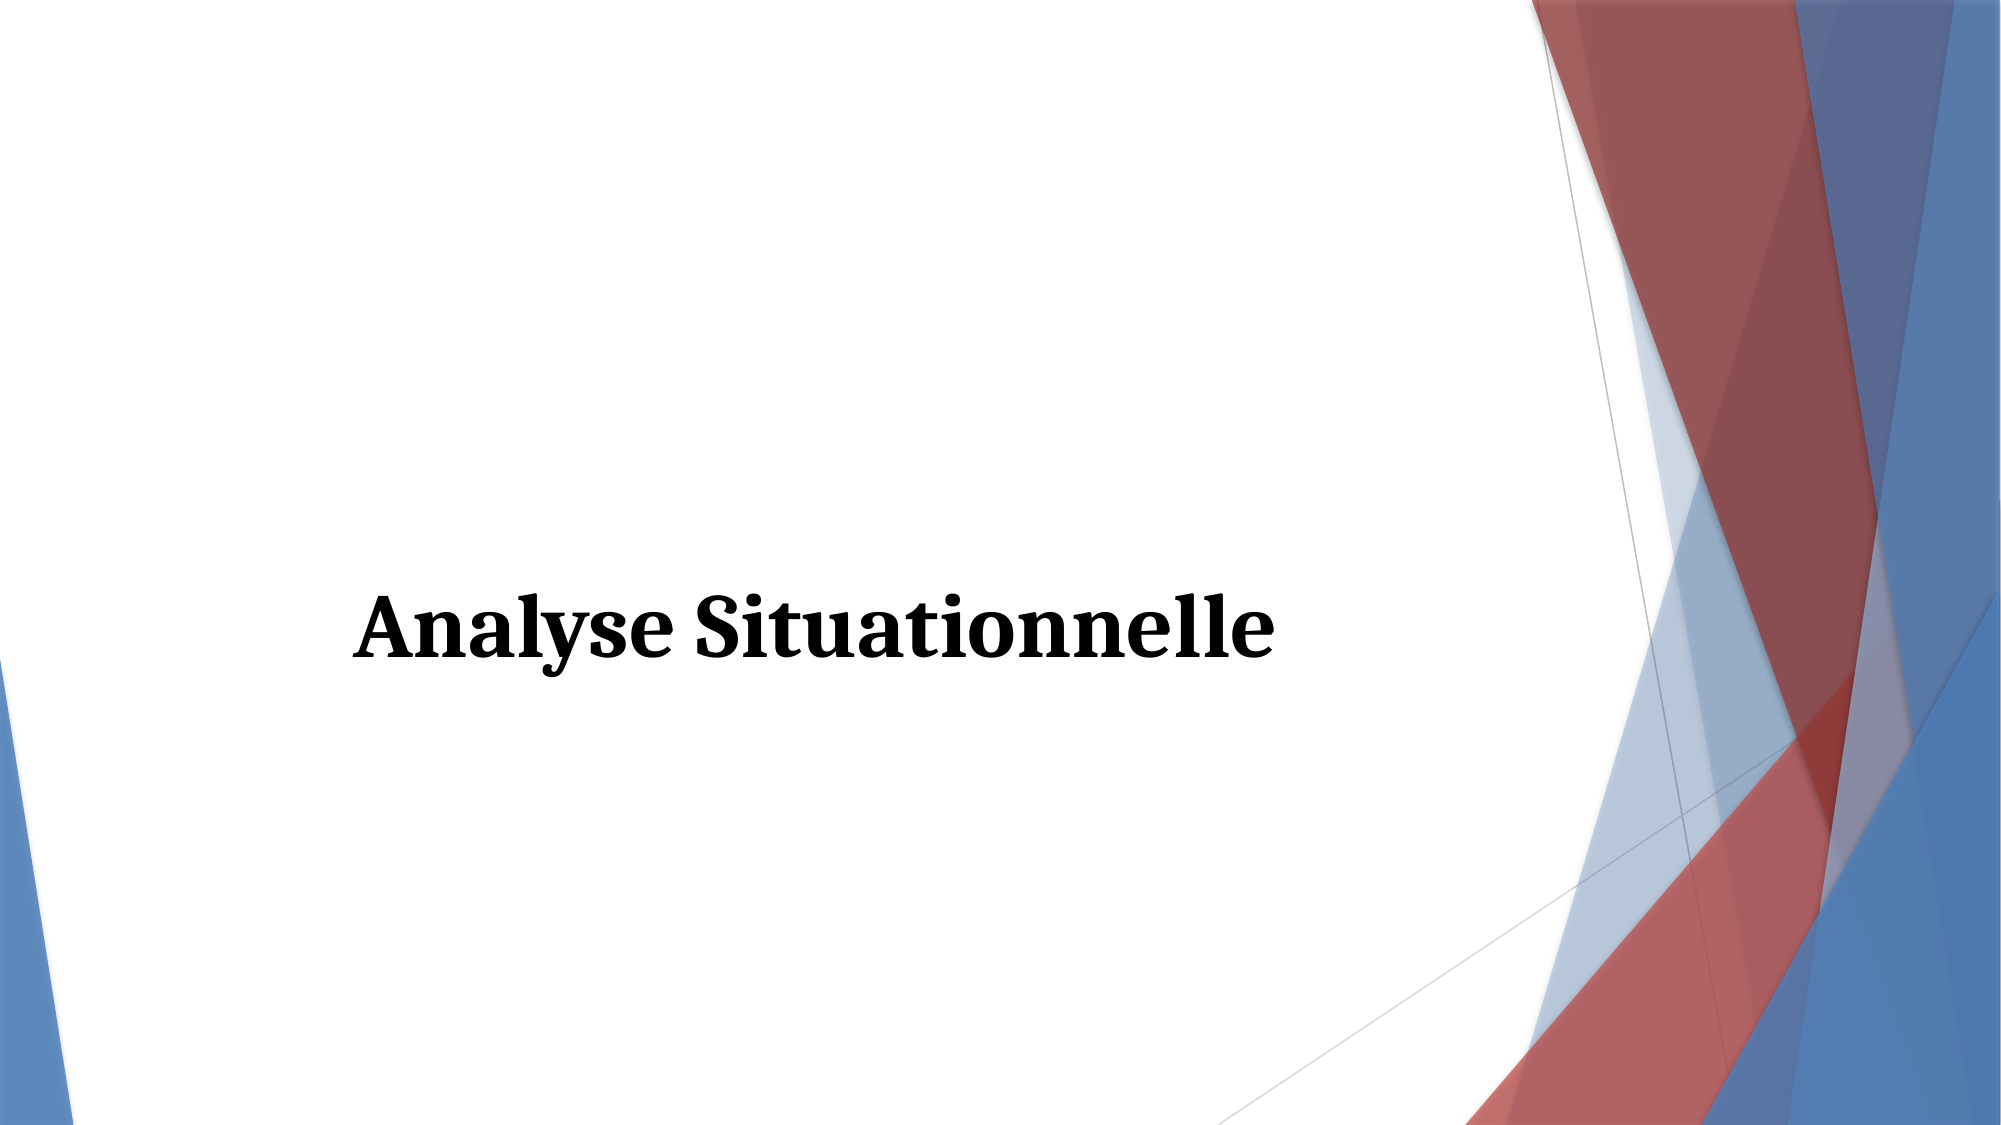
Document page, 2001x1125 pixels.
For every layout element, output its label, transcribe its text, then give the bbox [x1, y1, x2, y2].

title Analyse Situationnelle [111, 443, 1522, 743]
